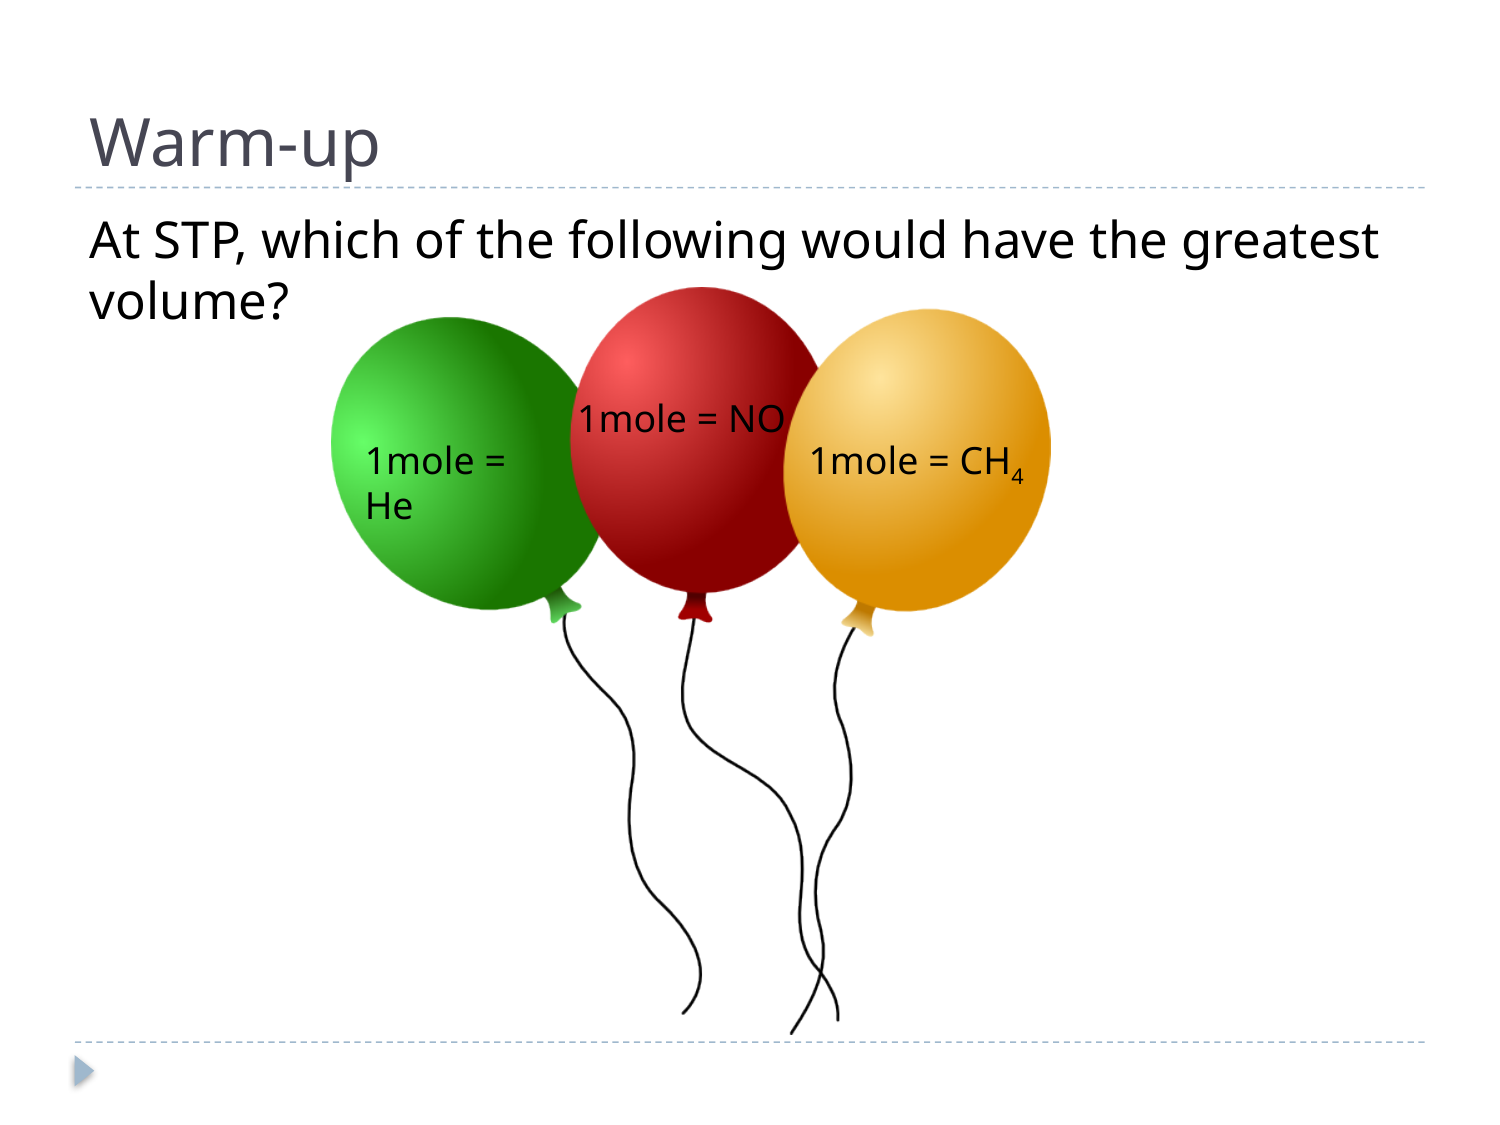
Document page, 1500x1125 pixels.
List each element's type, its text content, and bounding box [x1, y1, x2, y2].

title Warm-up [75, 24, 1425, 188]
list At STP, which of the following would have the greatest volume? [75, 200, 1425, 338]
picture [330, 287, 1051, 1035]
